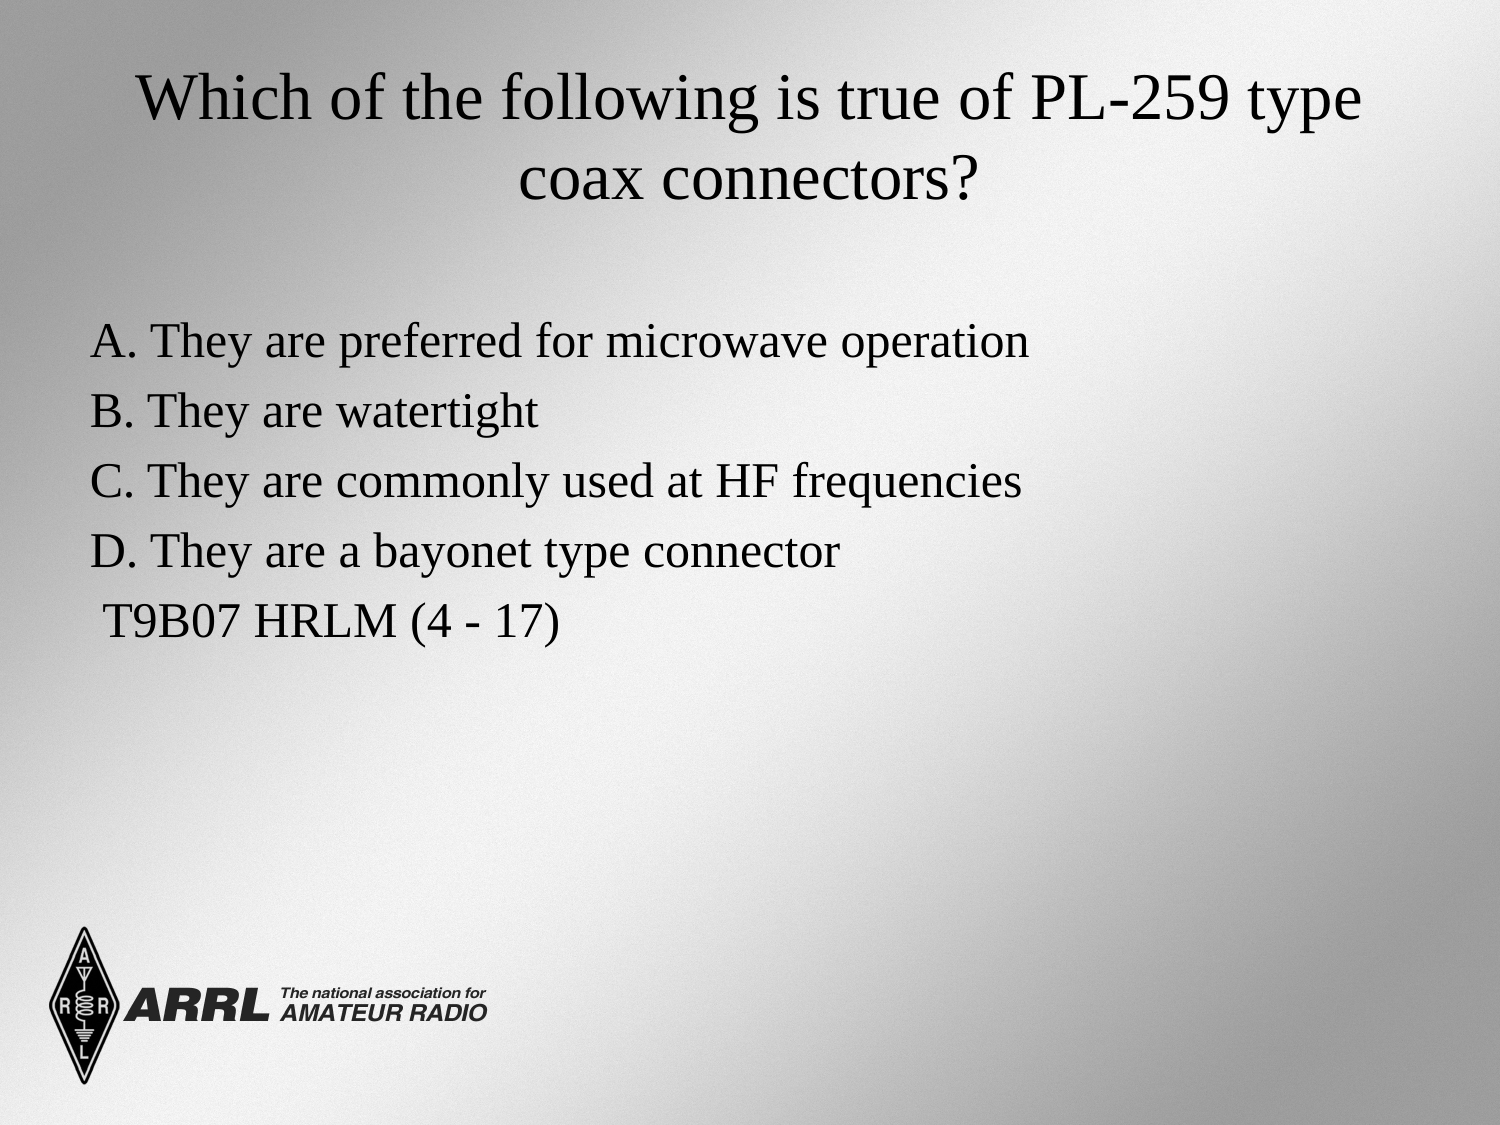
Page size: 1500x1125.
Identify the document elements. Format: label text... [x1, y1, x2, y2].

title Which of the following is true of PL-259 type coax connectors? [75, 45, 1425, 233]
picture [0, 0, 1500, 1125]
list A. They are preferred for microwave operation B. They are watertight C. They are commonly used at HF frequencies D. They are a bayonet type connector T9B07 HRLM (4 - 17) [75, 299, 1425, 1005]
